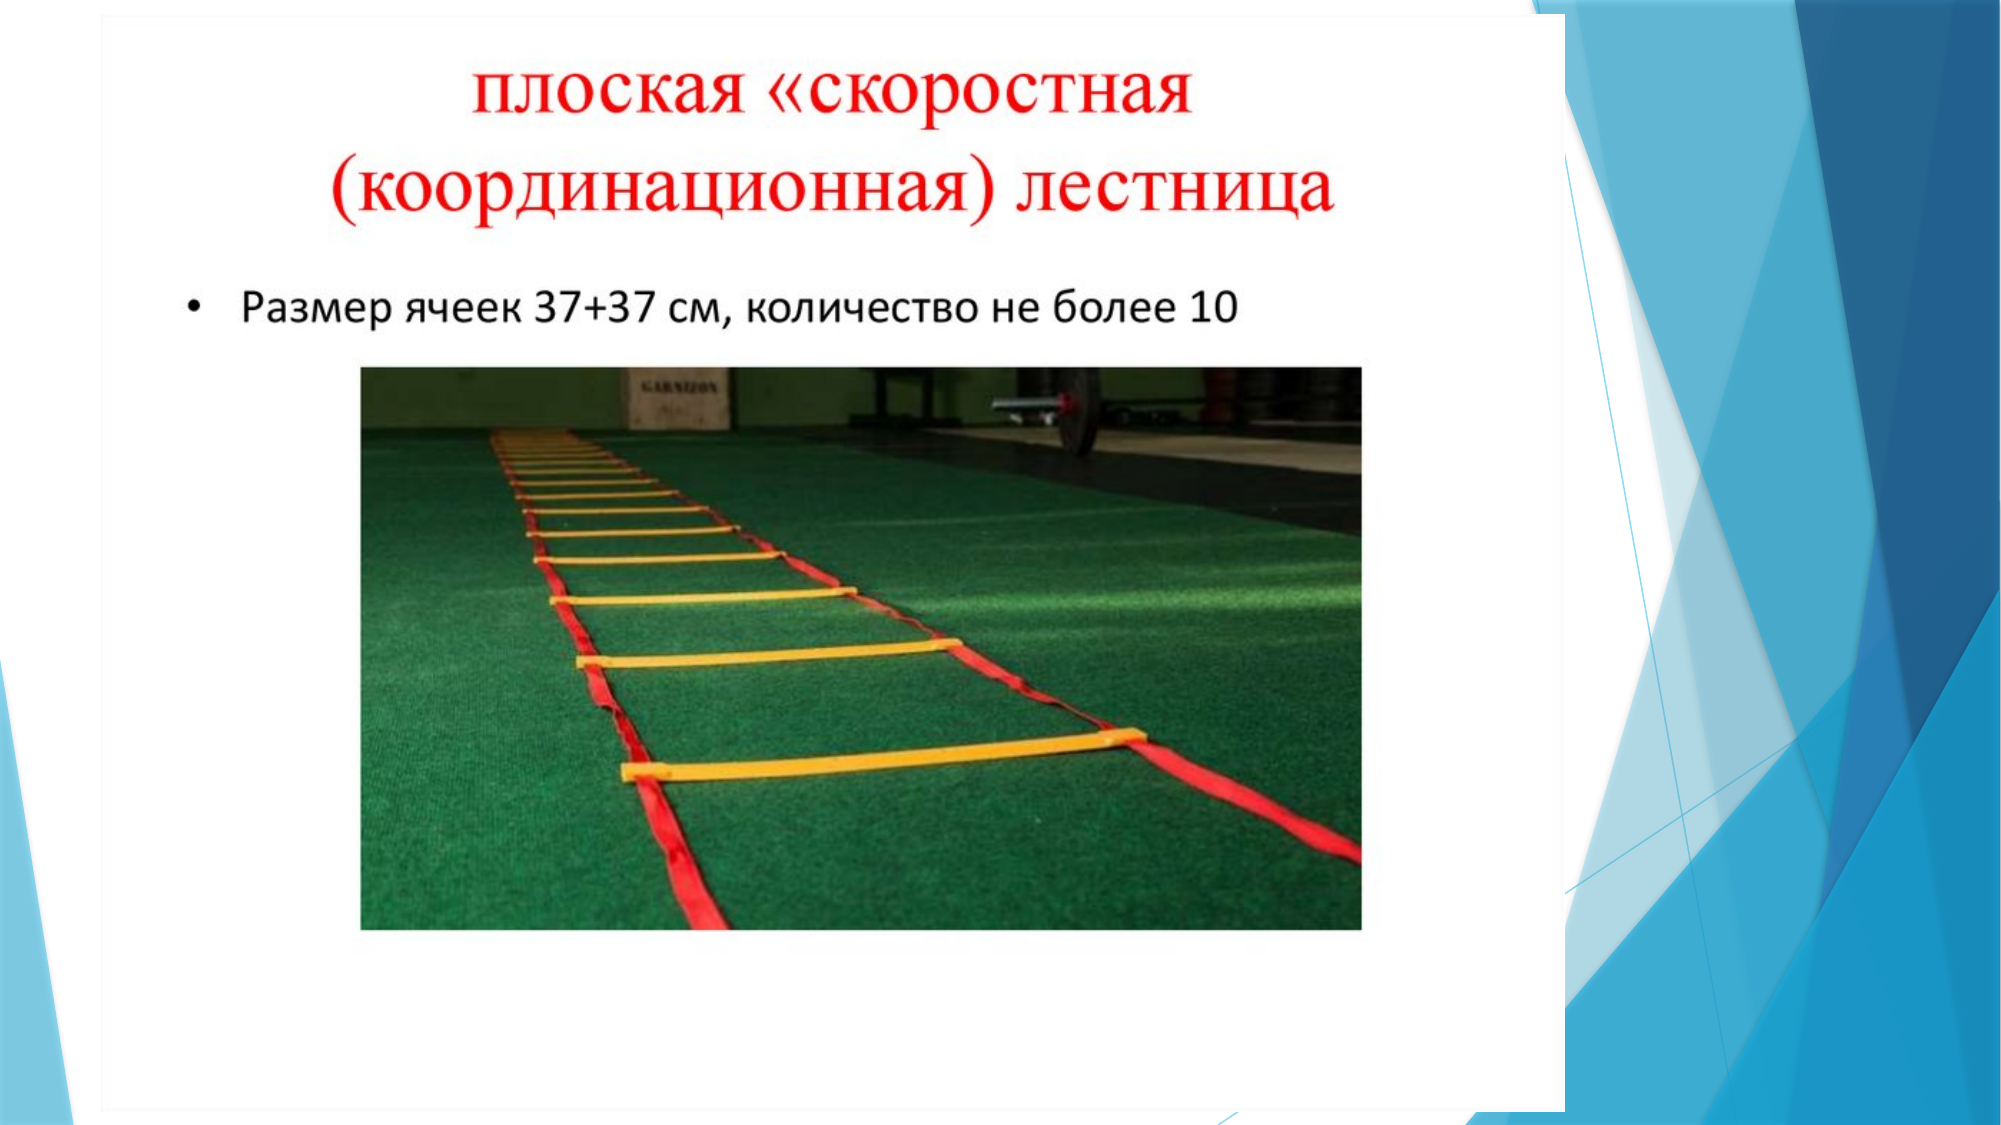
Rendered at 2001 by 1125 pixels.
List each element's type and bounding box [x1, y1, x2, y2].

list [99, 14, 1565, 1112]
